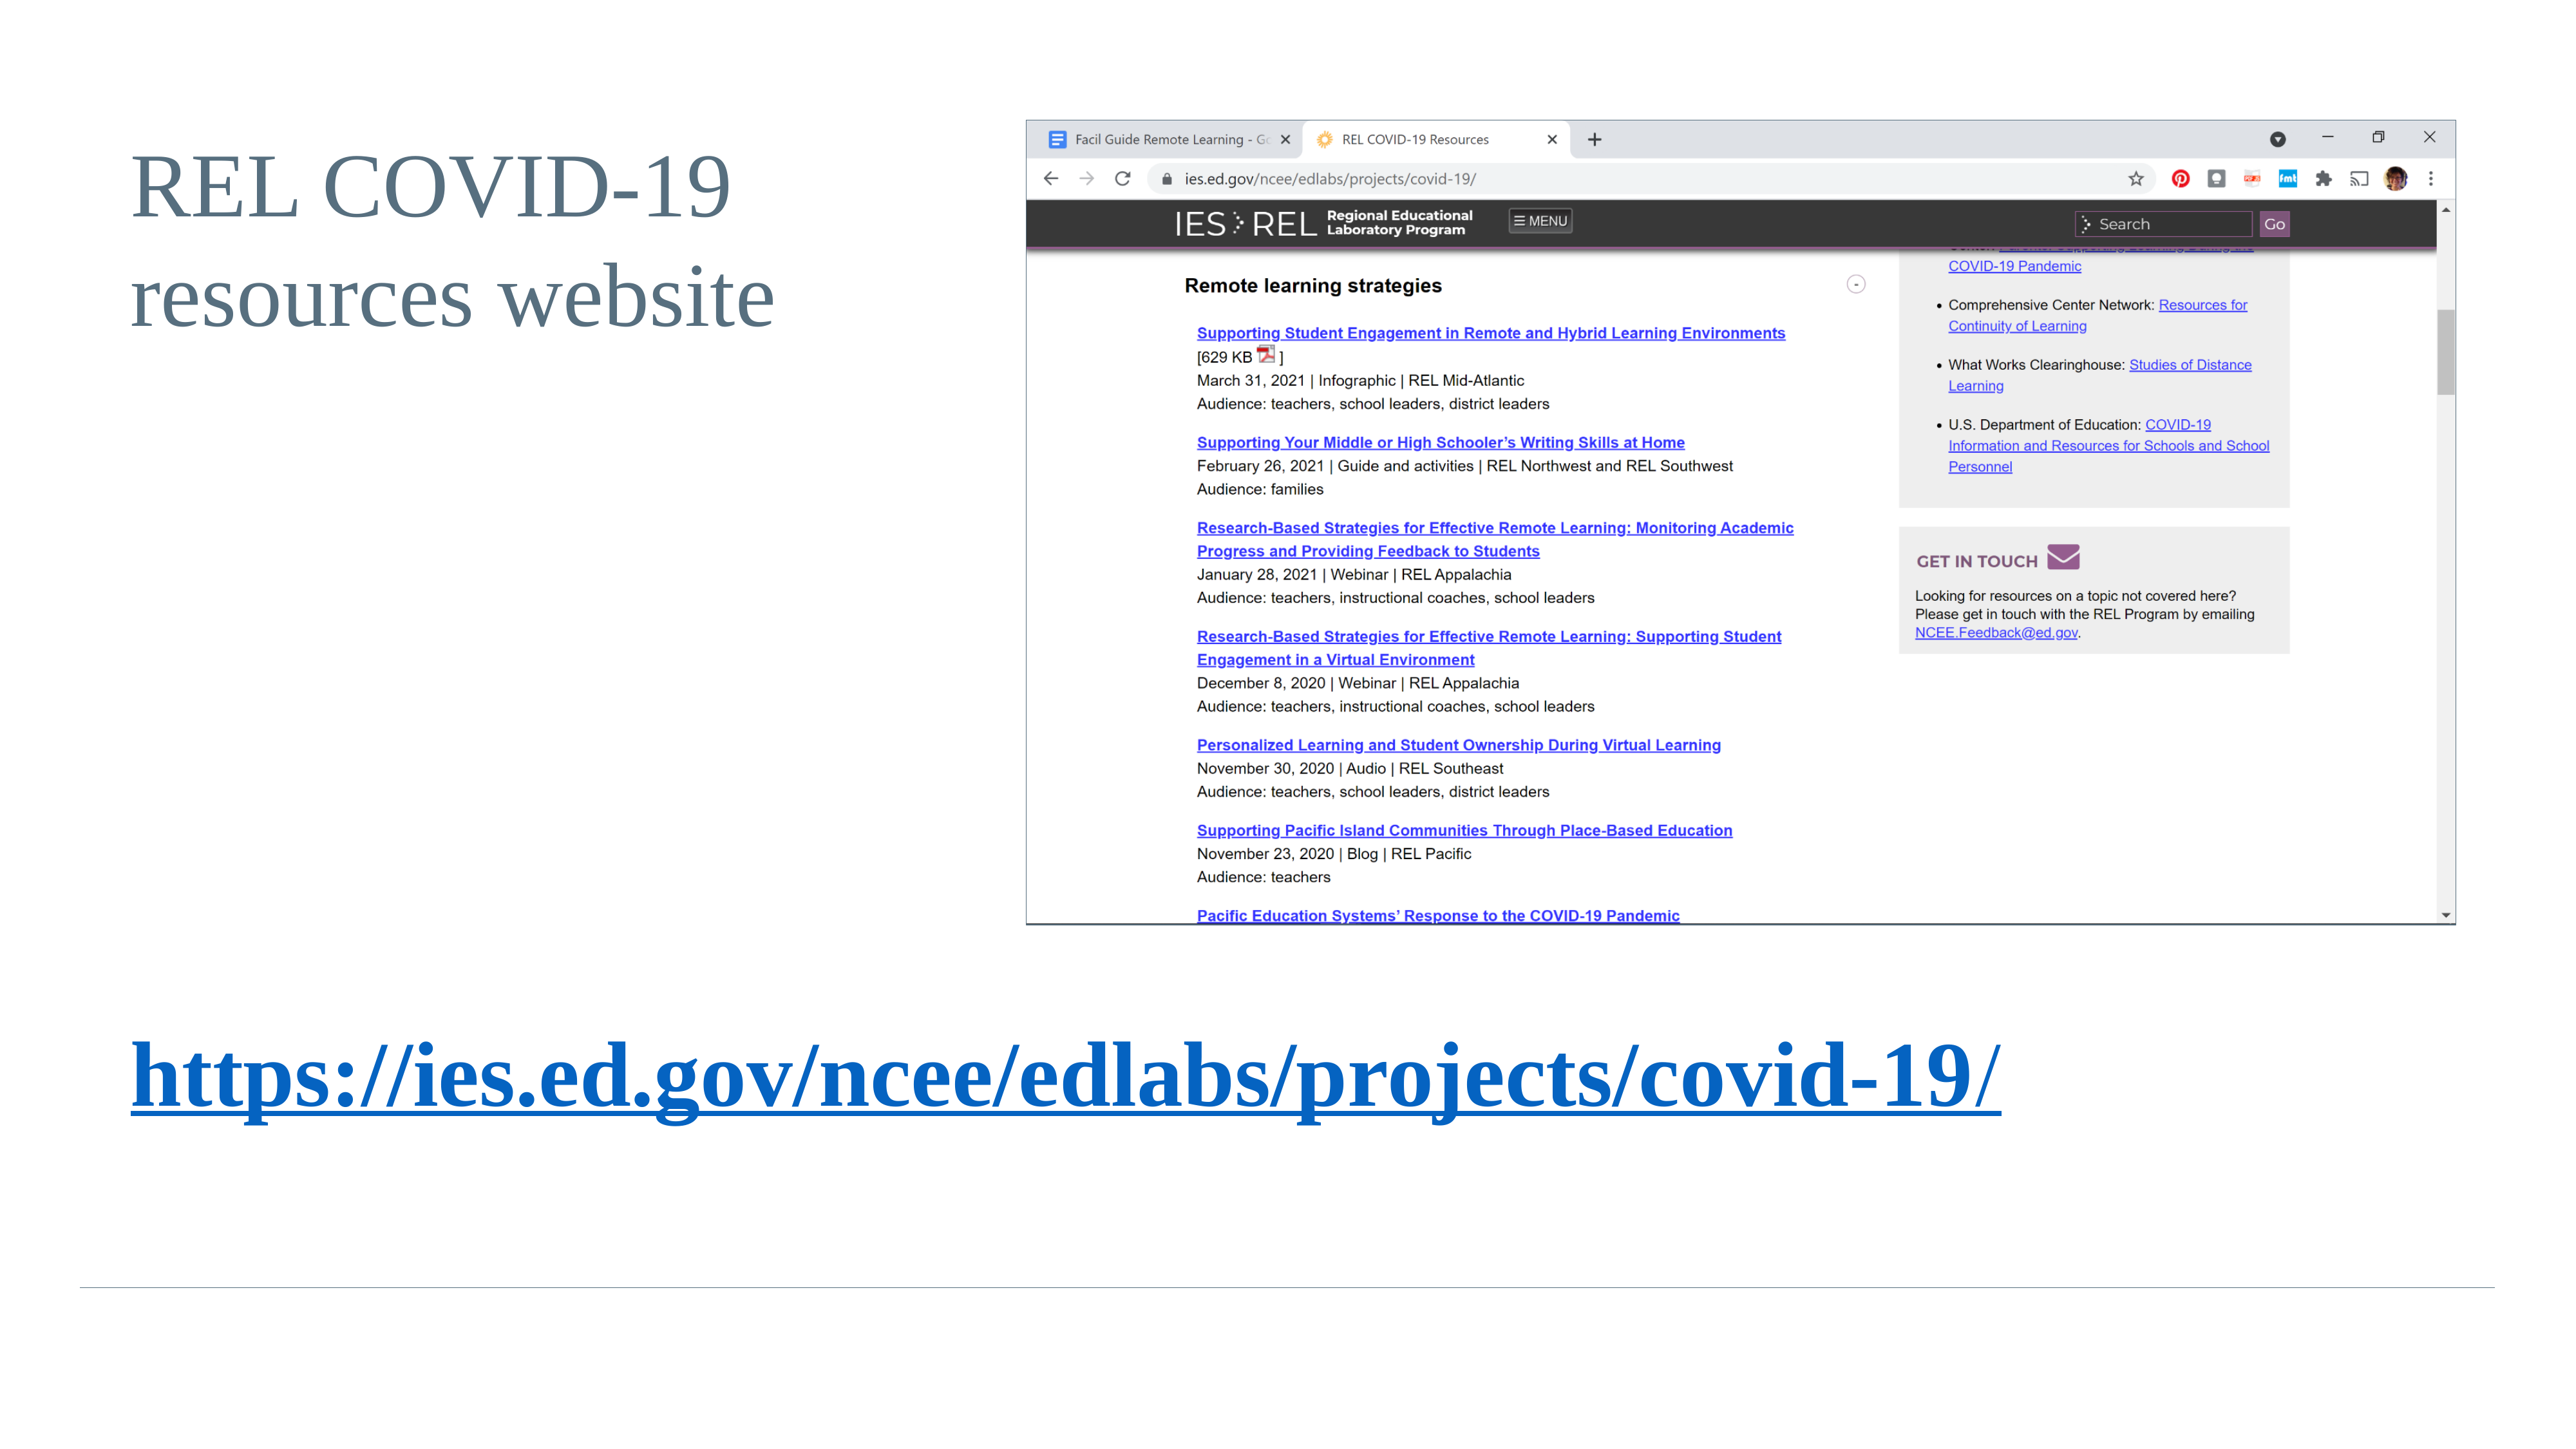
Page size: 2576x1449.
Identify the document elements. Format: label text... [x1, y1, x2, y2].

title REL COVID-19 resources website-1 [120, 120, 938, 701]
list https://ies.ed.gov/ncee/edlabs/projects/covid-19/ [120, 1009, 2456, 1137]
picture [1027, 120, 2456, 925]
